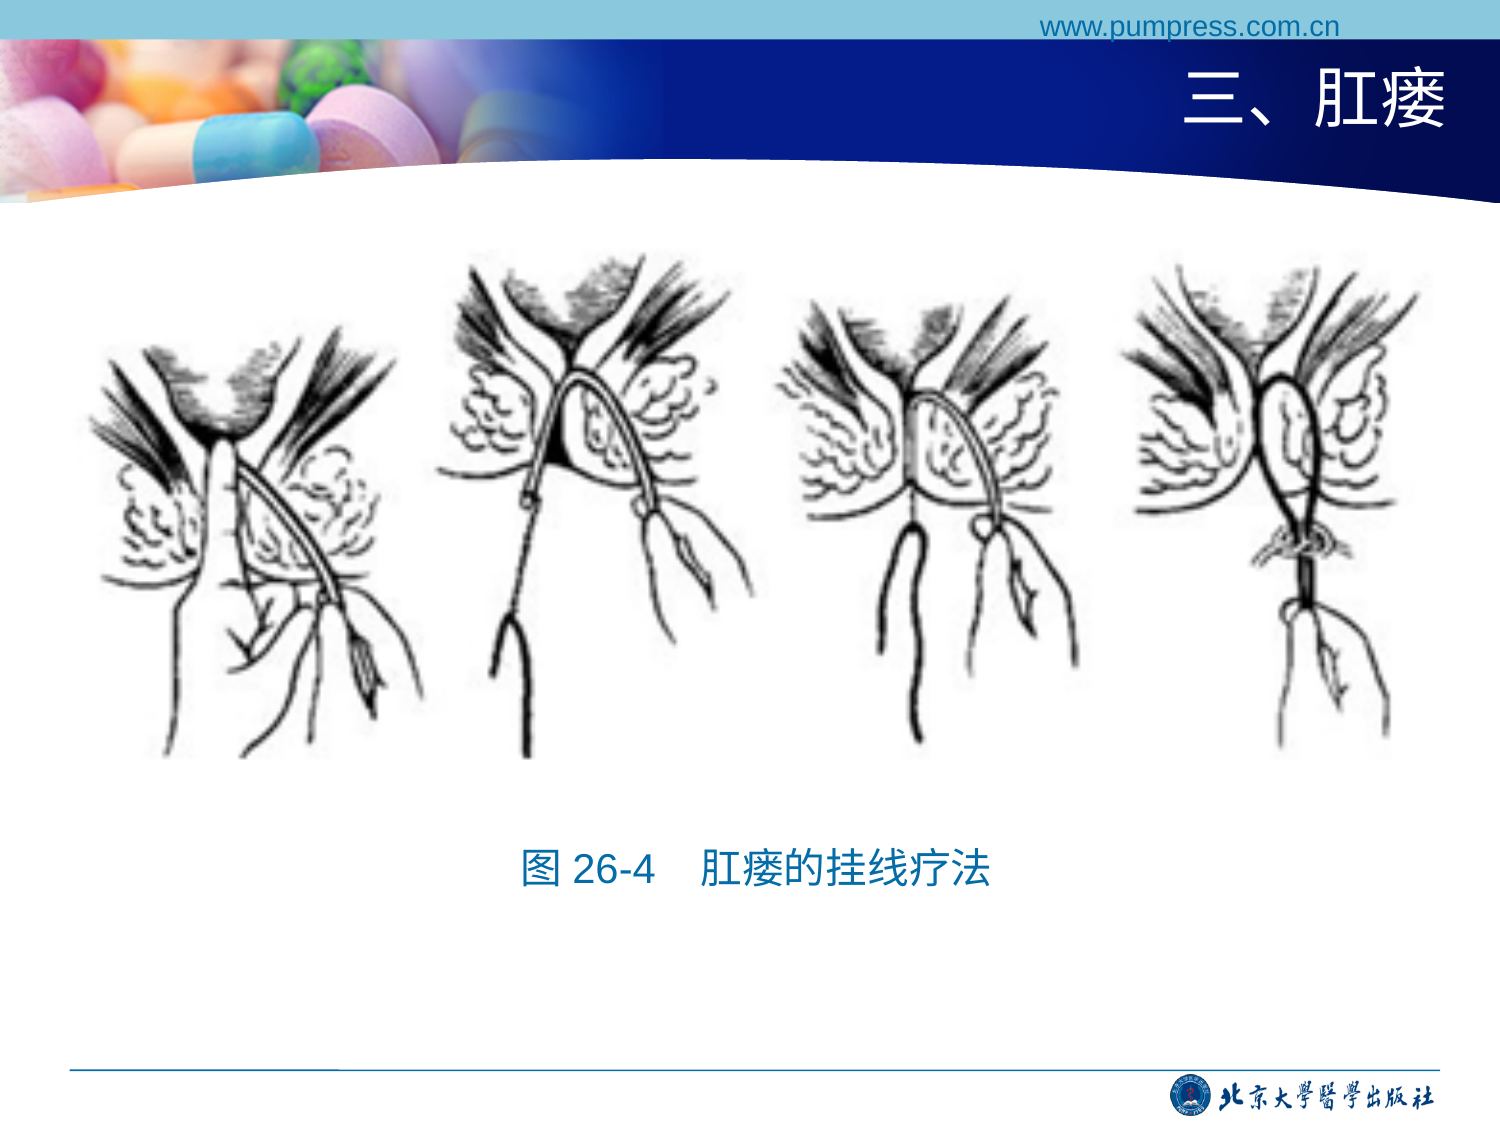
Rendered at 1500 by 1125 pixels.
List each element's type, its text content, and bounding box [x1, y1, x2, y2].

picture [1170, 1074, 1436, 1118]
slide_number www.pumpress.com.cn [1025, 0, 1463, 38]
picture [0, 40, 1500, 203]
picture [64, 243, 1445, 783]
title 三、肛瘘 [137, 49, 1463, 143]
text_box 图26-4 肛瘘的挂线疗法 [505, 834, 1008, 899]
